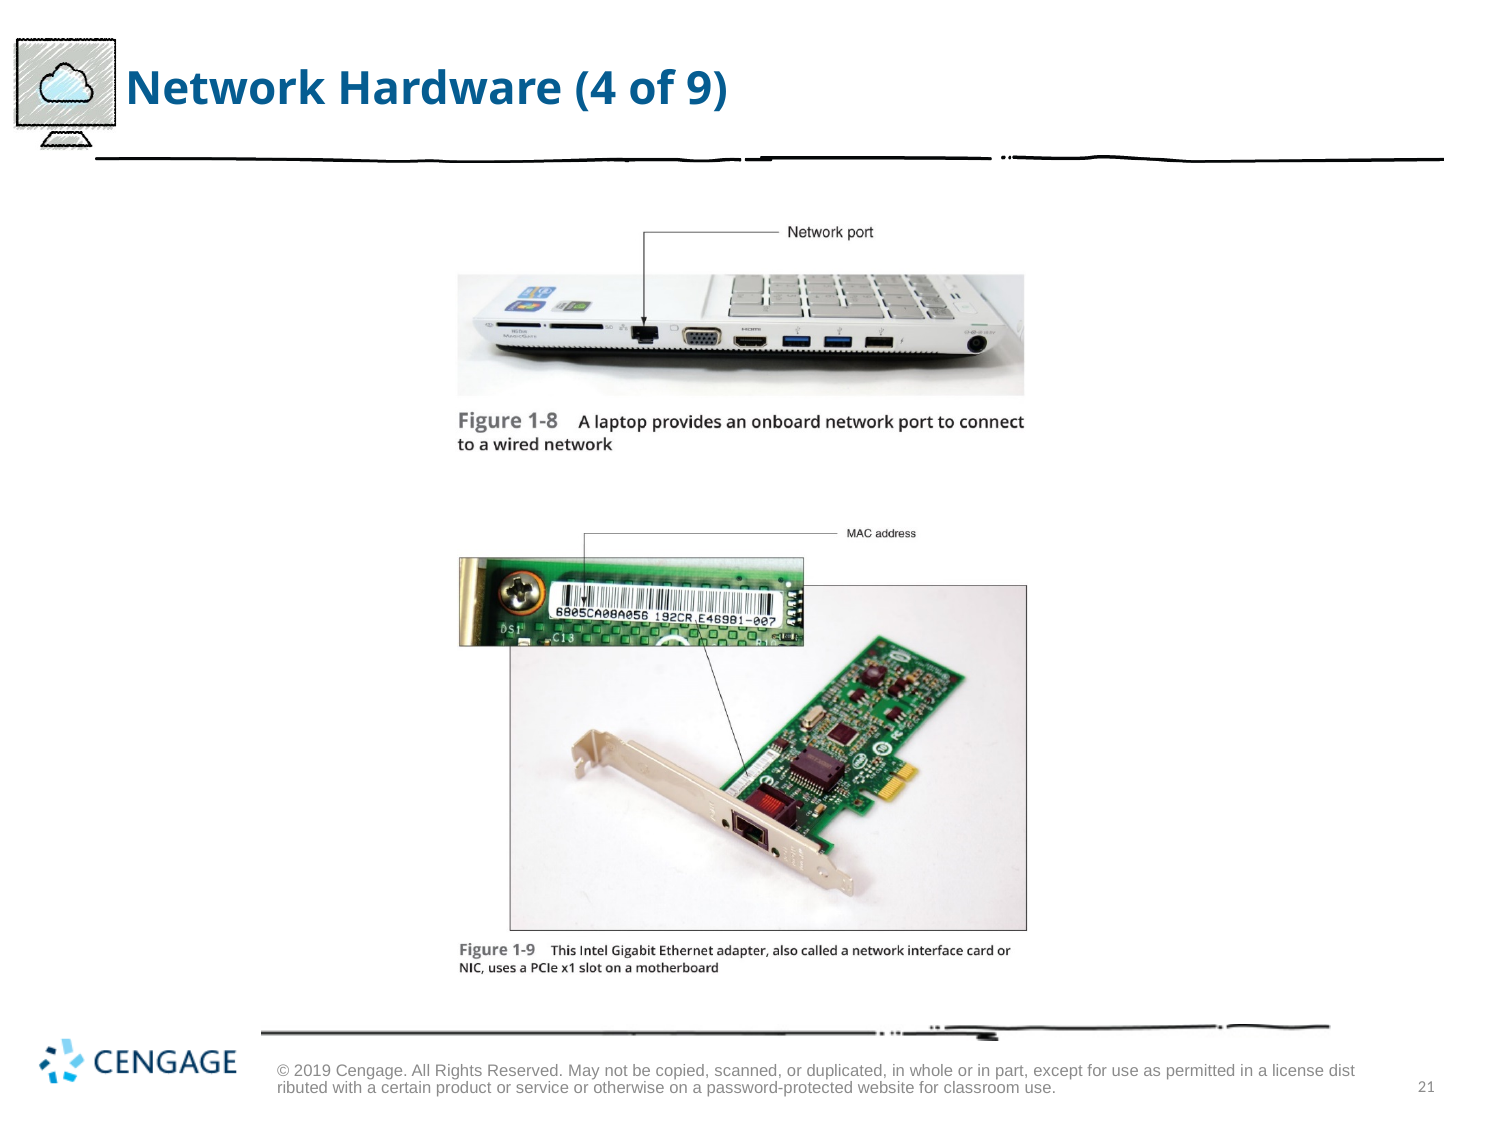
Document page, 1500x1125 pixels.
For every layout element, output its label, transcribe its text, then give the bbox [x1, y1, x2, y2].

picture [457, 527, 1028, 975]
picture [454, 224, 1026, 452]
picture [95, 155, 1444, 163]
title Network Hardware (4 of 9) [125, 66, 1442, 116]
picture [19, 1025, 249, 1096]
picture [13, 36, 117, 151]
picture [261, 1024, 1331, 1041]
footer © 2019 Cengage. All Rights Reserved. May not be copied, scanned, or duplicated, in whole or in part, except for use as permitted in a license distributed with a certain product or service or otherwise on a password-protected website for classroom use. [262, 1050, 1375, 1091]
